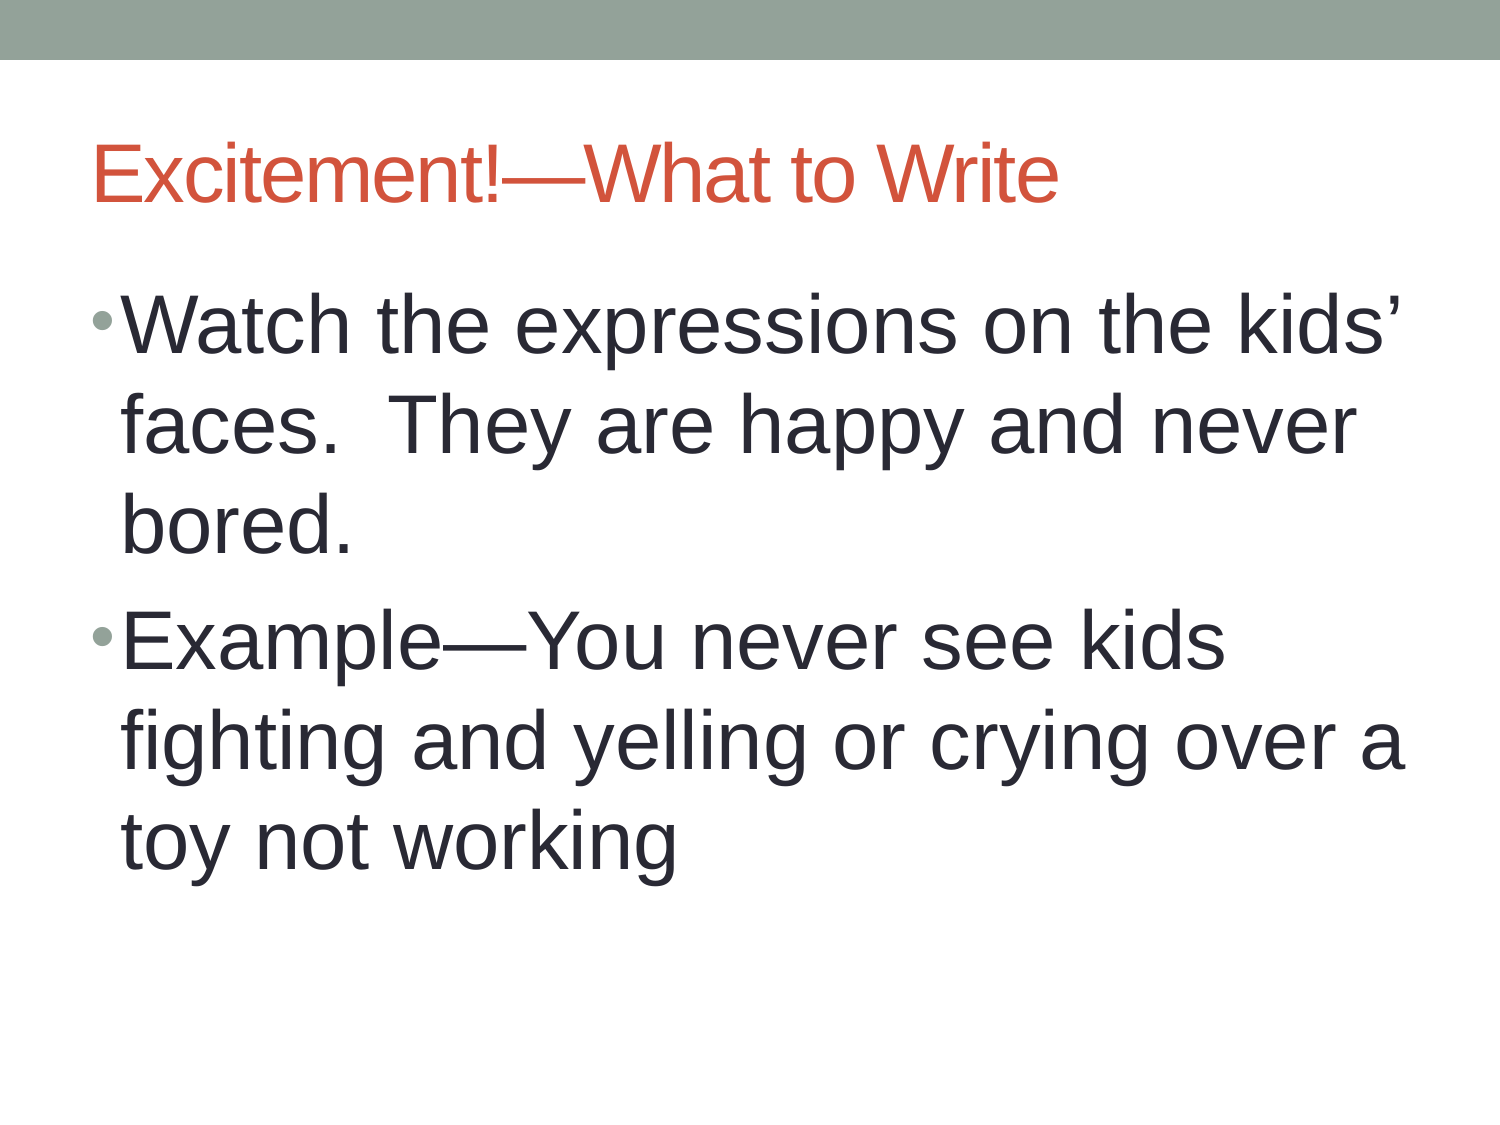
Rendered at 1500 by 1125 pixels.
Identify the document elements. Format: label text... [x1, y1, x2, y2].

title Excitement!—What to Write [75, 87, 1425, 250]
list Watch the expressions on the kids’ faces. They are happy and never bored. Example—You never see kids fighting and yelling or crying over a toy not working [75, 262, 1425, 1063]
